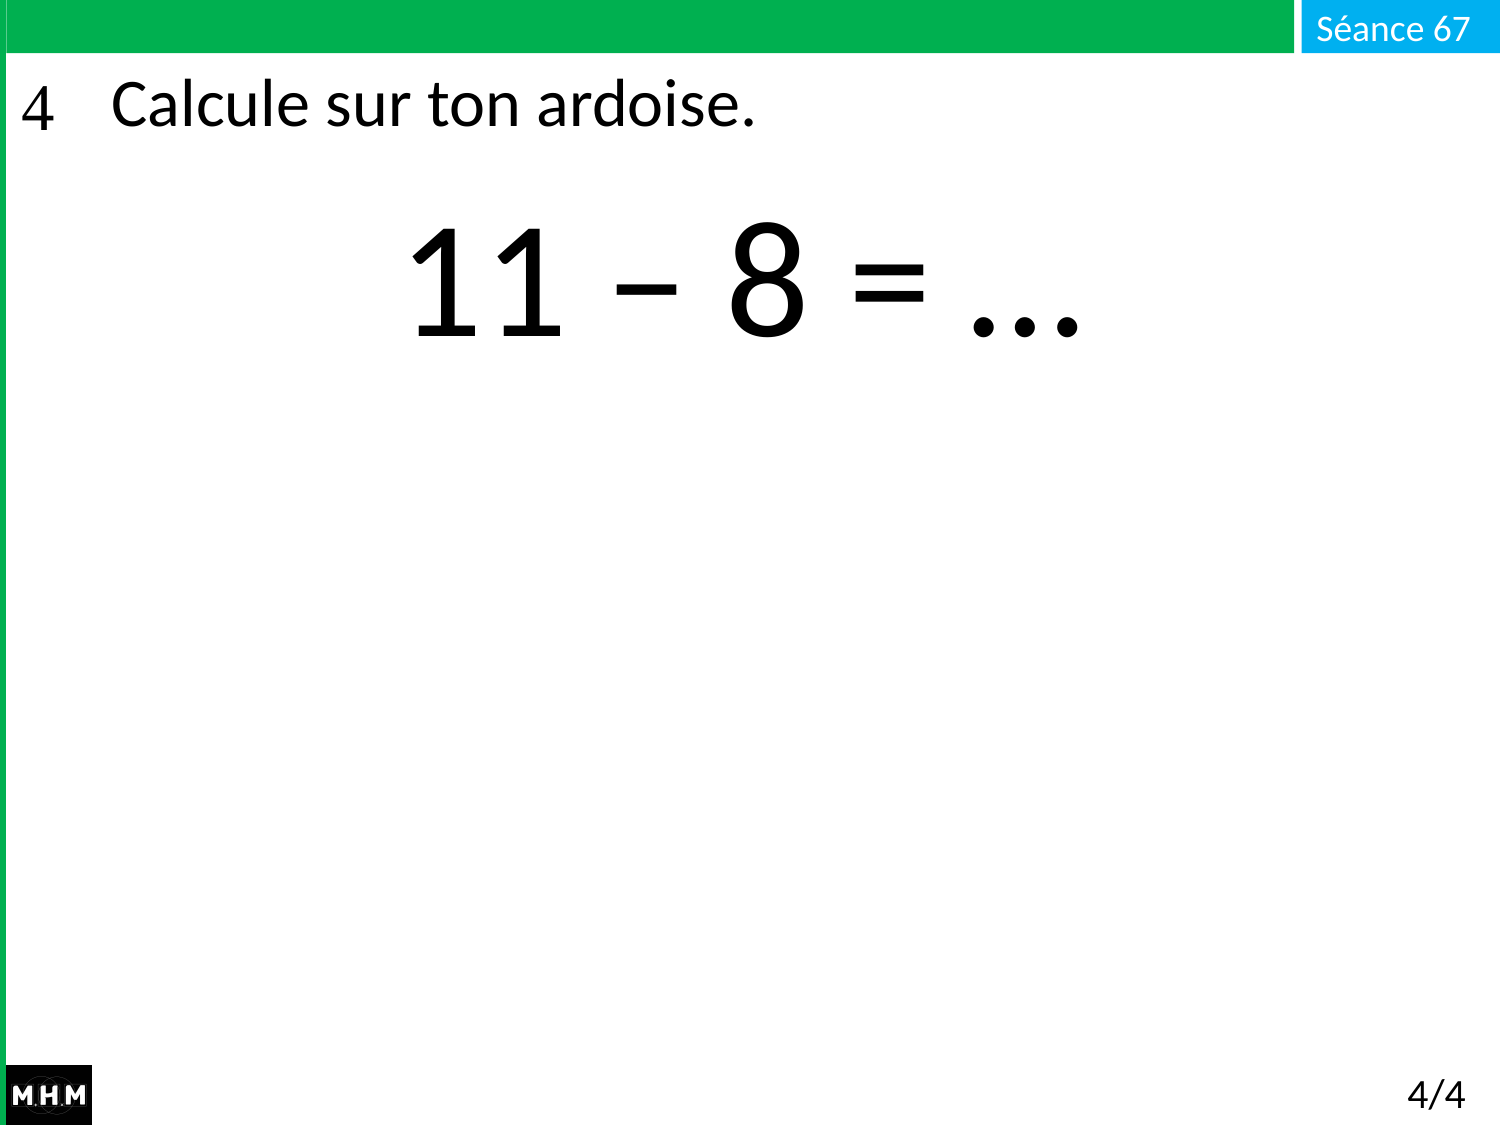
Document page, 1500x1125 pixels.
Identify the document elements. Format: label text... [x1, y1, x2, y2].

text_box 11 – 8 = … [384, 162, 1142, 377]
picture [6, 1065, 92, 1125]
title Calcule sur ton ardoise. [96, 60, 1391, 150]
list 4/4 [1373, 1064, 1500, 1125]
